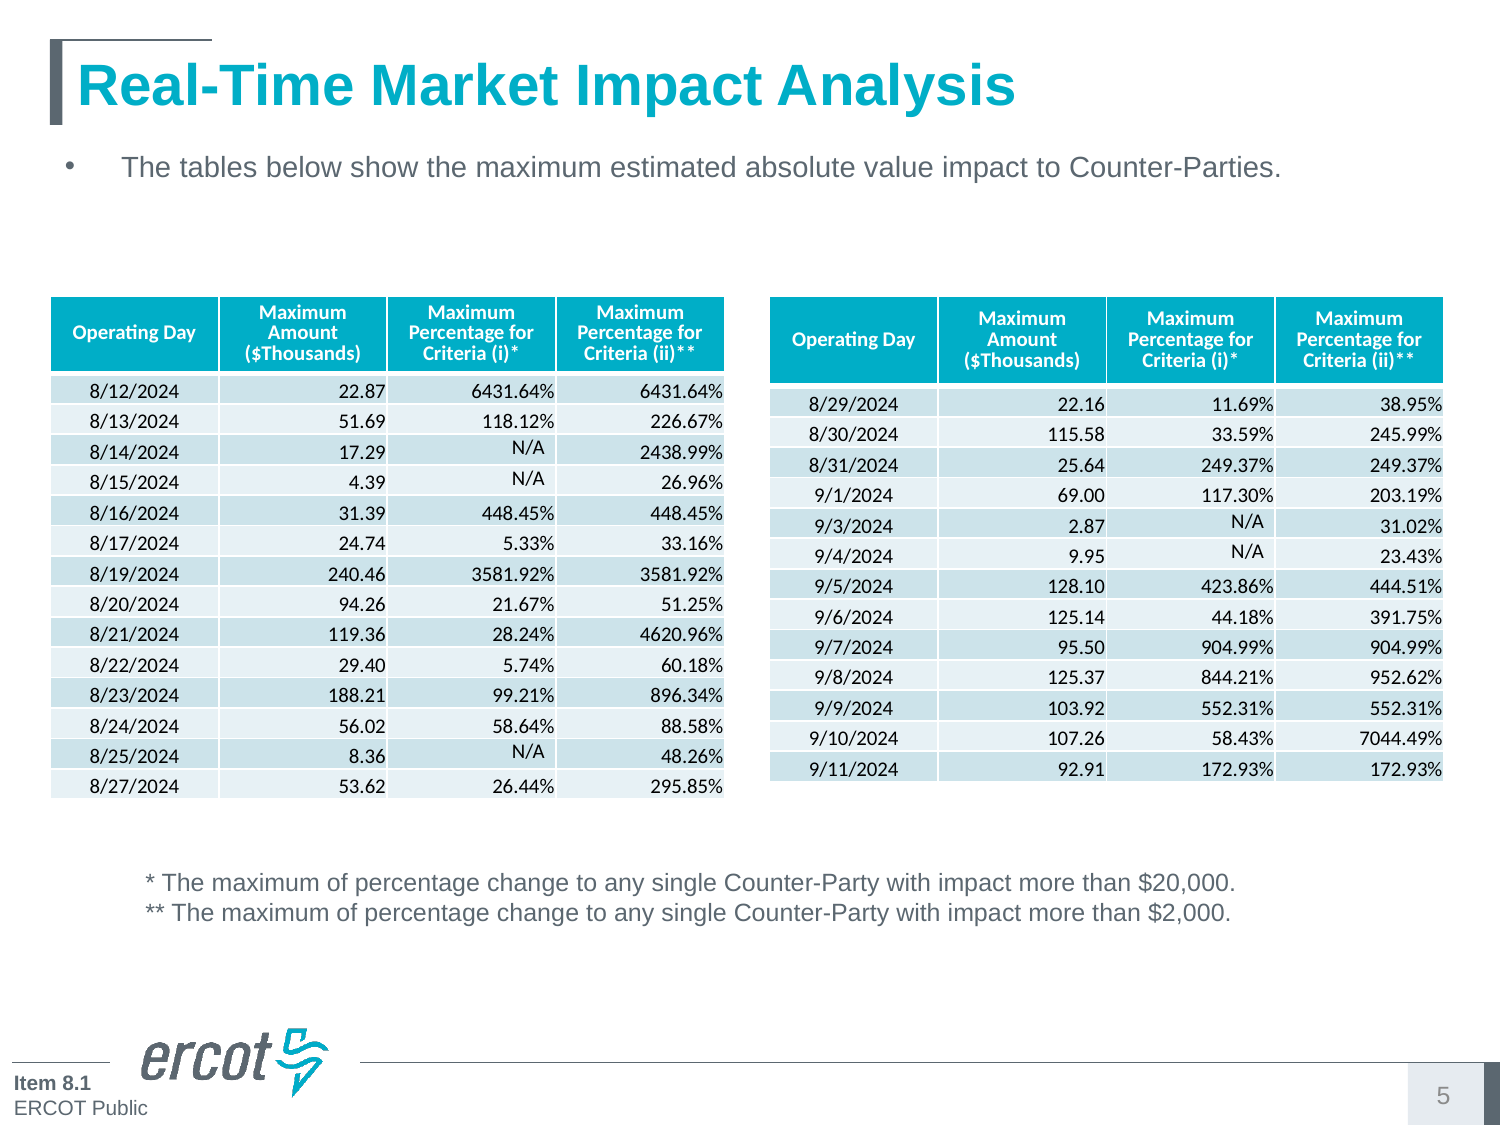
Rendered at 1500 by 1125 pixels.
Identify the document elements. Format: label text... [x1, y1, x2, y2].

table_cell 88.58% [557, 709, 724, 738]
table_cell 896.34% [557, 678, 724, 707]
table_cell 552.31% [1107, 691, 1274, 720]
table_cell 11.69% [1107, 389, 1274, 416]
table_cell 115.58 [939, 418, 1106, 446]
table_cell 8/14/2024 [51, 435, 218, 464]
table_cell 5.33% [388, 526, 555, 555]
table_cell 94.26 [220, 587, 386, 616]
table_cell 58.43% [1107, 722, 1274, 750]
table_cell 8/13/2024 [51, 405, 218, 433]
table_cell 249.37% [1107, 448, 1274, 477]
table_cell 26.96% [557, 466, 724, 494]
table_cell 29.40 [220, 648, 386, 677]
table_cell N/A [1107, 539, 1274, 568]
table_header Maximum Percentage for Criteria (ii)** [557, 297, 724, 371]
table_header Maximum Amount ($Thousands) [220, 297, 386, 371]
table_cell 8/21/2024 [51, 618, 218, 646]
table_cell 3581.92% [388, 557, 555, 585]
table_cell 844.21% [1107, 661, 1274, 689]
table_header Maximum Amount ($Thousands) [939, 297, 1106, 383]
table_cell 119.36 [220, 618, 386, 646]
table_cell 245.99% [1276, 418, 1443, 446]
table_cell 4620.96% [557, 618, 724, 646]
table_cell 69.00 [939, 478, 1106, 507]
table_cell 172.93% [1107, 752, 1274, 781]
table_cell 44.18% [1107, 600, 1274, 629]
table_header Operating Day [770, 297, 937, 383]
table_cell 8/25/2024 [51, 739, 218, 768]
slide_number 5 [1400, 1076, 1488, 1113]
table_cell 8/22/2024 [51, 648, 218, 677]
table_cell N/A [388, 739, 555, 768]
table_cell 99.21% [388, 678, 555, 707]
table_cell 38.95% [1276, 389, 1443, 416]
table_cell 172.93% [1276, 752, 1443, 781]
table_cell 8/29/2024 [770, 389, 937, 416]
table_cell 6431.64% [388, 376, 555, 403]
table_header Maximum Percentage for Criteria (ii)** [1276, 297, 1443, 383]
table_cell 448.45% [557, 496, 724, 525]
table_cell 9/7/2024 [770, 630, 937, 659]
table_cell 9/5/2024 [770, 570, 937, 598]
table_cell 8/15/2024 [51, 466, 218, 494]
table_cell 9/6/2024 [770, 600, 937, 629]
table_cell 23.43% [1276, 539, 1443, 568]
table_cell 51.25% [557, 587, 724, 616]
table_cell 22.87 [220, 376, 386, 403]
table_cell 295.85% [557, 770, 724, 798]
table_cell 8/23/2024 [51, 678, 218, 707]
table_cell 444.51% [1276, 570, 1443, 598]
table_cell 226.67% [557, 405, 724, 433]
table_cell N/A [388, 435, 555, 464]
table_header Maximum Percentage for Criteria (i)* [1107, 297, 1274, 383]
table_cell 56.02 [220, 709, 386, 738]
table_cell 8/30/2024 [770, 418, 937, 446]
table_cell 2.87 [939, 509, 1106, 537]
table_cell 31.39 [220, 496, 386, 525]
table_cell 107.26 [939, 722, 1106, 750]
table_cell 26.44% [388, 770, 555, 798]
table_cell 58.64% [388, 709, 555, 738]
table_cell 2438.99% [557, 435, 724, 464]
table_cell 24.74 [220, 526, 386, 555]
table_cell 118.12% [388, 405, 555, 433]
table_cell 22.16 [939, 389, 1106, 416]
table_cell 8/31/2024 [770, 448, 937, 477]
table_cell 423.86% [1107, 570, 1274, 598]
table_cell 8/24/2024 [51, 709, 218, 738]
table_cell 448.45% [388, 496, 555, 525]
table_cell 33.59% [1107, 418, 1274, 446]
table_cell 6431.64% [557, 376, 724, 403]
table_cell 9/3/2024 [770, 509, 937, 537]
table_cell 904.99% [1276, 630, 1443, 659]
table_cell 28.24% [388, 618, 555, 646]
table_cell 9/1/2024 [770, 478, 937, 507]
table_cell 128.10 [939, 570, 1106, 598]
table_cell 9/4/2024 [770, 539, 937, 568]
table_cell 33.16% [557, 526, 724, 555]
table_header Maximum Percentage for Criteria (i)* [388, 297, 555, 371]
table_cell 7044.49% [1276, 722, 1443, 750]
table_cell 53.62 [220, 770, 386, 798]
table_cell 103.92 [939, 691, 1106, 720]
table_cell 8/12/2024 [51, 376, 218, 403]
table_cell 60.18% [557, 648, 724, 677]
table_cell 117.30% [1107, 478, 1274, 507]
table_cell 8/16/2024 [51, 496, 218, 525]
table_cell 9.95 [939, 539, 1106, 568]
table_cell 904.99% [1107, 630, 1274, 659]
table_cell N/A [1107, 509, 1274, 537]
table_cell 552.31% [1276, 691, 1443, 720]
table_cell 125.37 [939, 661, 1106, 689]
table_cell 9/10/2024 [770, 722, 937, 750]
picture [137, 1024, 332, 1100]
table_cell 249.37% [1276, 448, 1443, 477]
table_cell 51.69 [220, 405, 386, 433]
table_cell 8.36 [220, 739, 386, 768]
table_cell N/A [388, 466, 555, 494]
table_cell 8/27/2024 [51, 770, 218, 798]
table_cell 188.21 [220, 678, 386, 707]
title Real-Time Market Impact Analysis [62, 39, 1450, 125]
table_cell 952.62% [1276, 661, 1443, 689]
table_cell 8/20/2024 [51, 587, 218, 616]
table_cell 8/17/2024 [51, 526, 218, 555]
table_cell 4.39 [220, 466, 386, 494]
table_cell 125.14 [939, 600, 1106, 629]
table_cell 31.02% [1276, 509, 1443, 537]
table_cell 9/9/2024 [770, 691, 937, 720]
table_cell 9/11/2024 [770, 752, 937, 781]
table_cell 203.19% [1276, 478, 1443, 507]
table_cell 3581.92% [557, 557, 724, 585]
text_box * The maximum of percentage change to any single Counter-Party with impact more than $20,000. ** The maximum of percentage change to any single Counter-Party with impact more than $2,000. [130, 859, 1383, 935]
table_cell 8/19/2024 [51, 557, 218, 585]
table_cell 48.26% [557, 739, 724, 768]
table_cell 9/8/2024 [770, 661, 937, 689]
table_header Operating Day [51, 297, 218, 371]
table_cell 95.50 [939, 630, 1106, 659]
table_cell 25.64 [939, 448, 1106, 477]
table_cell 17.29 [220, 435, 386, 464]
table_cell 391.75% [1276, 600, 1443, 629]
table_cell 92.91 [939, 752, 1106, 781]
list The tables below show the maximum estimated absolute value impact to Counter-Parties. [50, 140, 1450, 1000]
table_cell 5.74% [388, 648, 555, 677]
table_cell 240.46 [220, 557, 386, 585]
table_cell 21.67% [388, 587, 555, 616]
